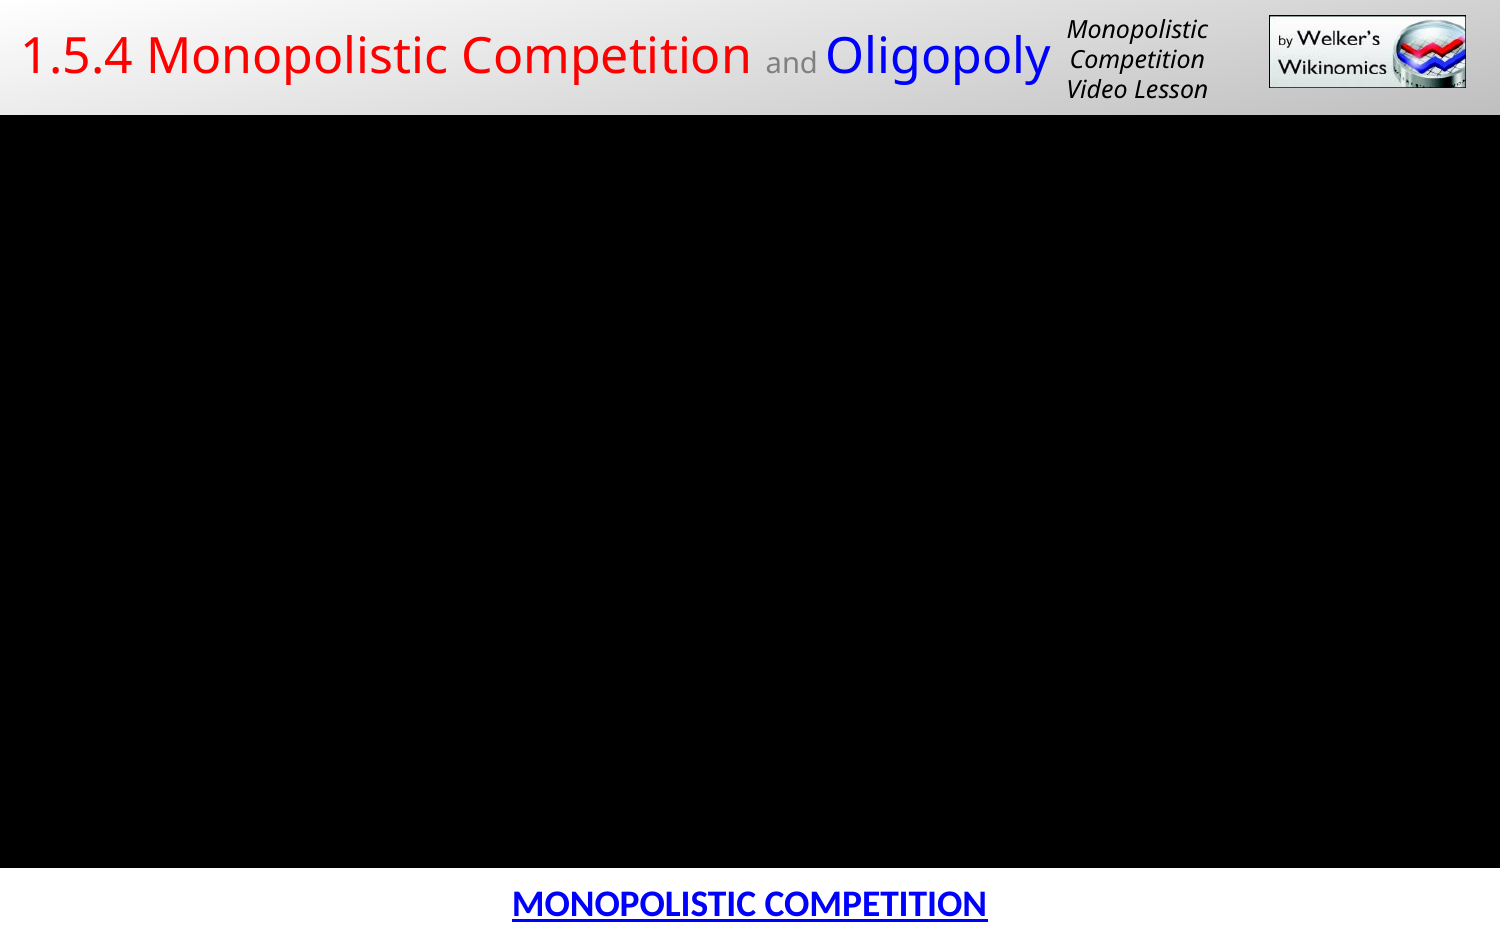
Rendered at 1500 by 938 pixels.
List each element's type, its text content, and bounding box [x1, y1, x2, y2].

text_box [0, 0, 1500, 113]
text_box MONOPOLISTIC COMPETITION [497, 877, 1003, 932]
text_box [0, 114, 1500, 869]
